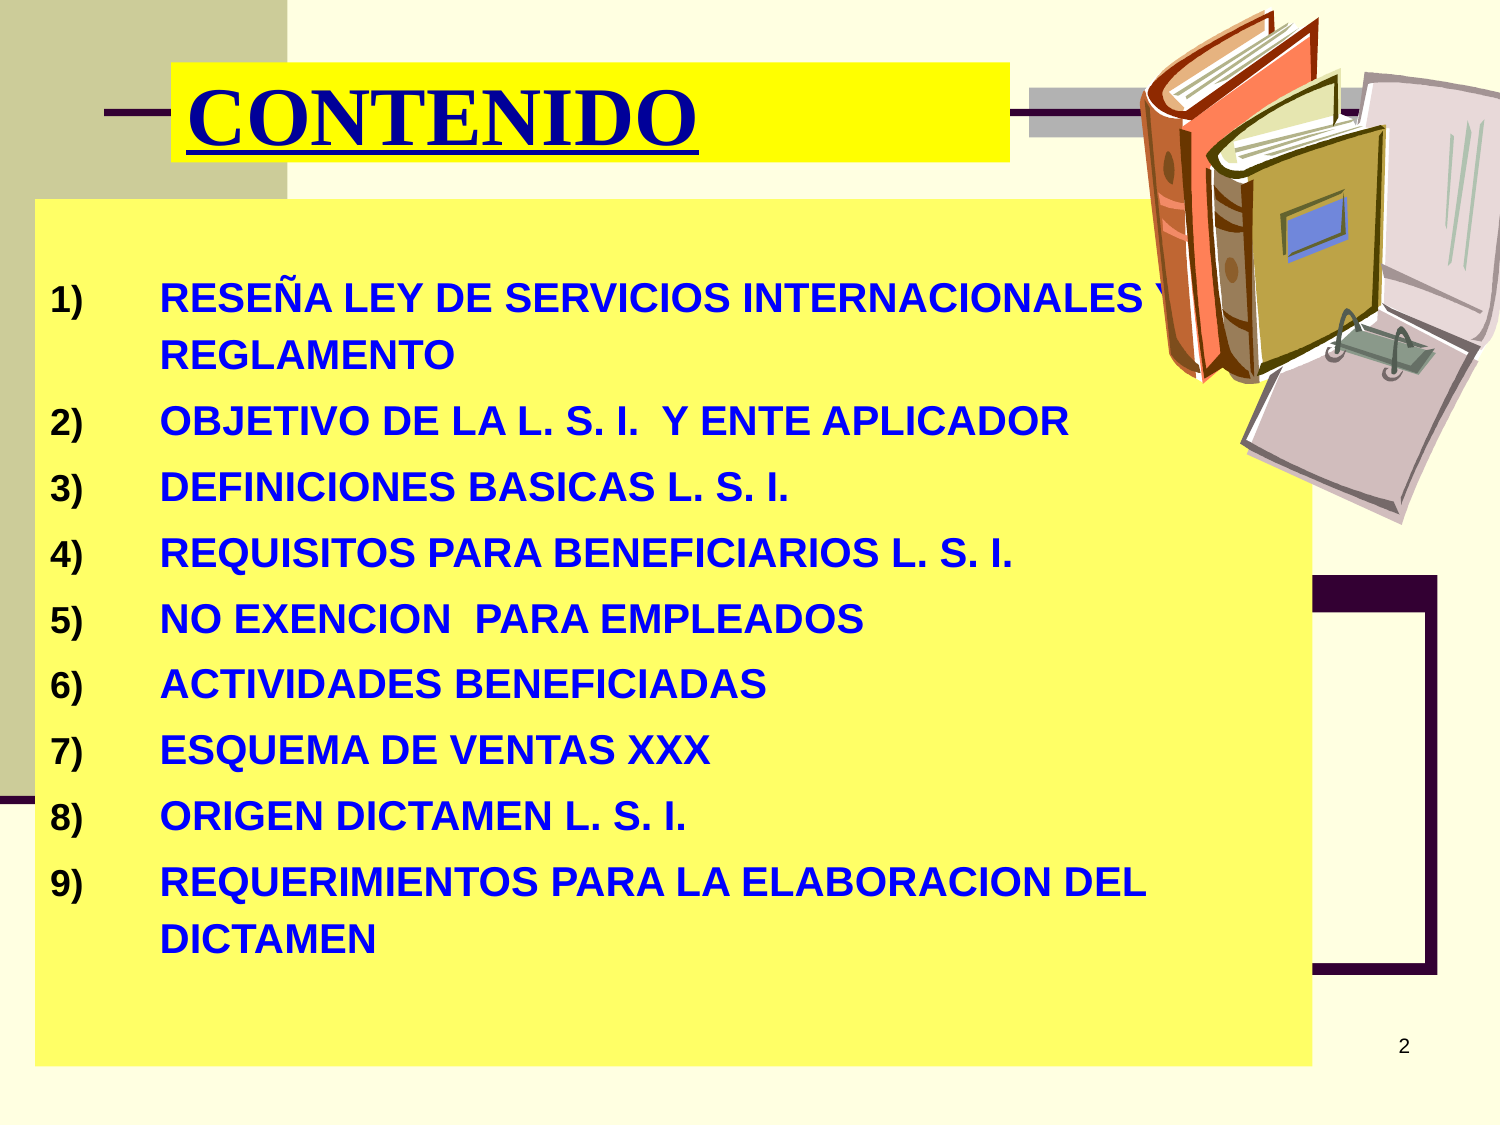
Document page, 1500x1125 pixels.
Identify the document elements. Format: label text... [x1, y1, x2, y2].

slide_number 2 [1112, 1024, 1426, 1101]
title CONTENIDO [170, 62, 1011, 163]
picture [1137, 0, 1500, 541]
subtitle RESEÑA LEY DE SERVICIOS INTERNACIONALES Y SU REGLAMENTO OBJETIVO DE LA L. S. I. Y ENTE APLICADOR DEFINICIONES BASICAS L. S. I. REQUISITOS PARA BENEFICIARIOS L. S. I. NO EXENCION PARA EMPLEADOS ACTIVIDADES BENEFICIADAS ESQUEMA DE VENTAS XXX ORIGEN DICTAMEN L. S. I. REQUERIMIENTOS PARA LA ELABORACION DEL DICTAMEN [34, 198, 1313, 1067]
